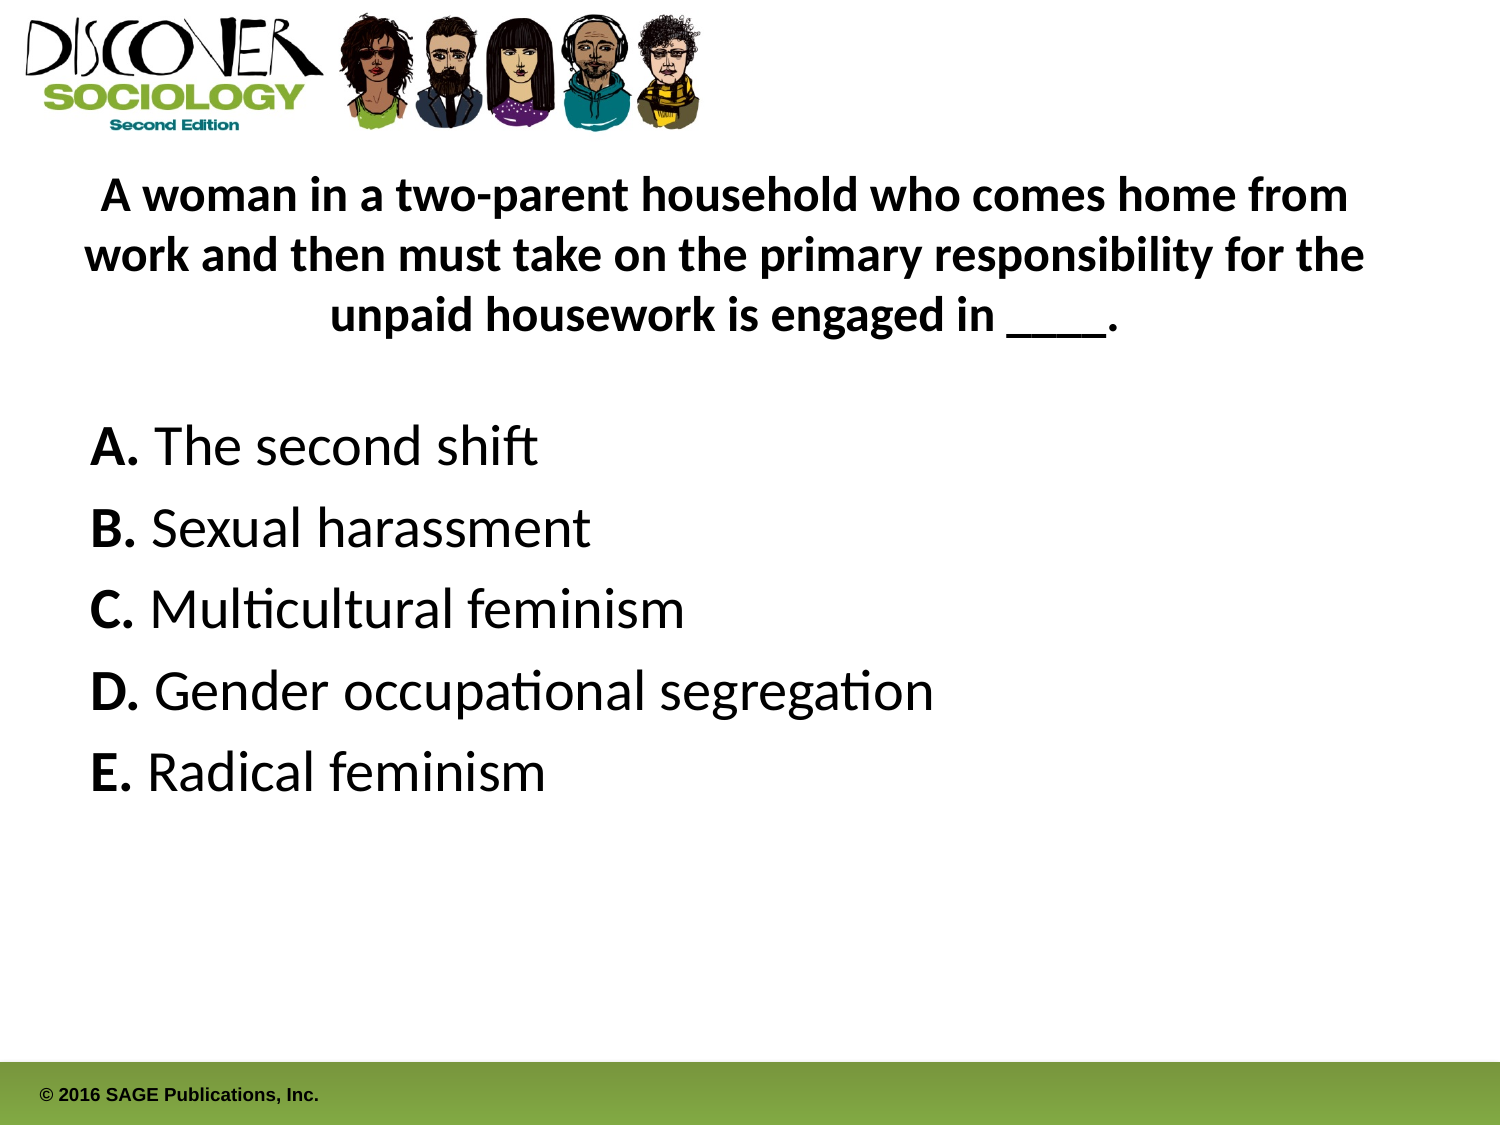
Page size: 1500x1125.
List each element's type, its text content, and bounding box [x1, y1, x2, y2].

list A. The second shift B. Sexual harassment C. Multicultural feminism D. Gender occupational segregation E. Radical feminism [75, 399, 1425, 1125]
title A woman in a two-parent household who comes home from work and then must take on the primary responsibility for the unpaid housework is engaged in ____. [50, 187, 1400, 375]
picture [0, 0, 1500, 1062]
